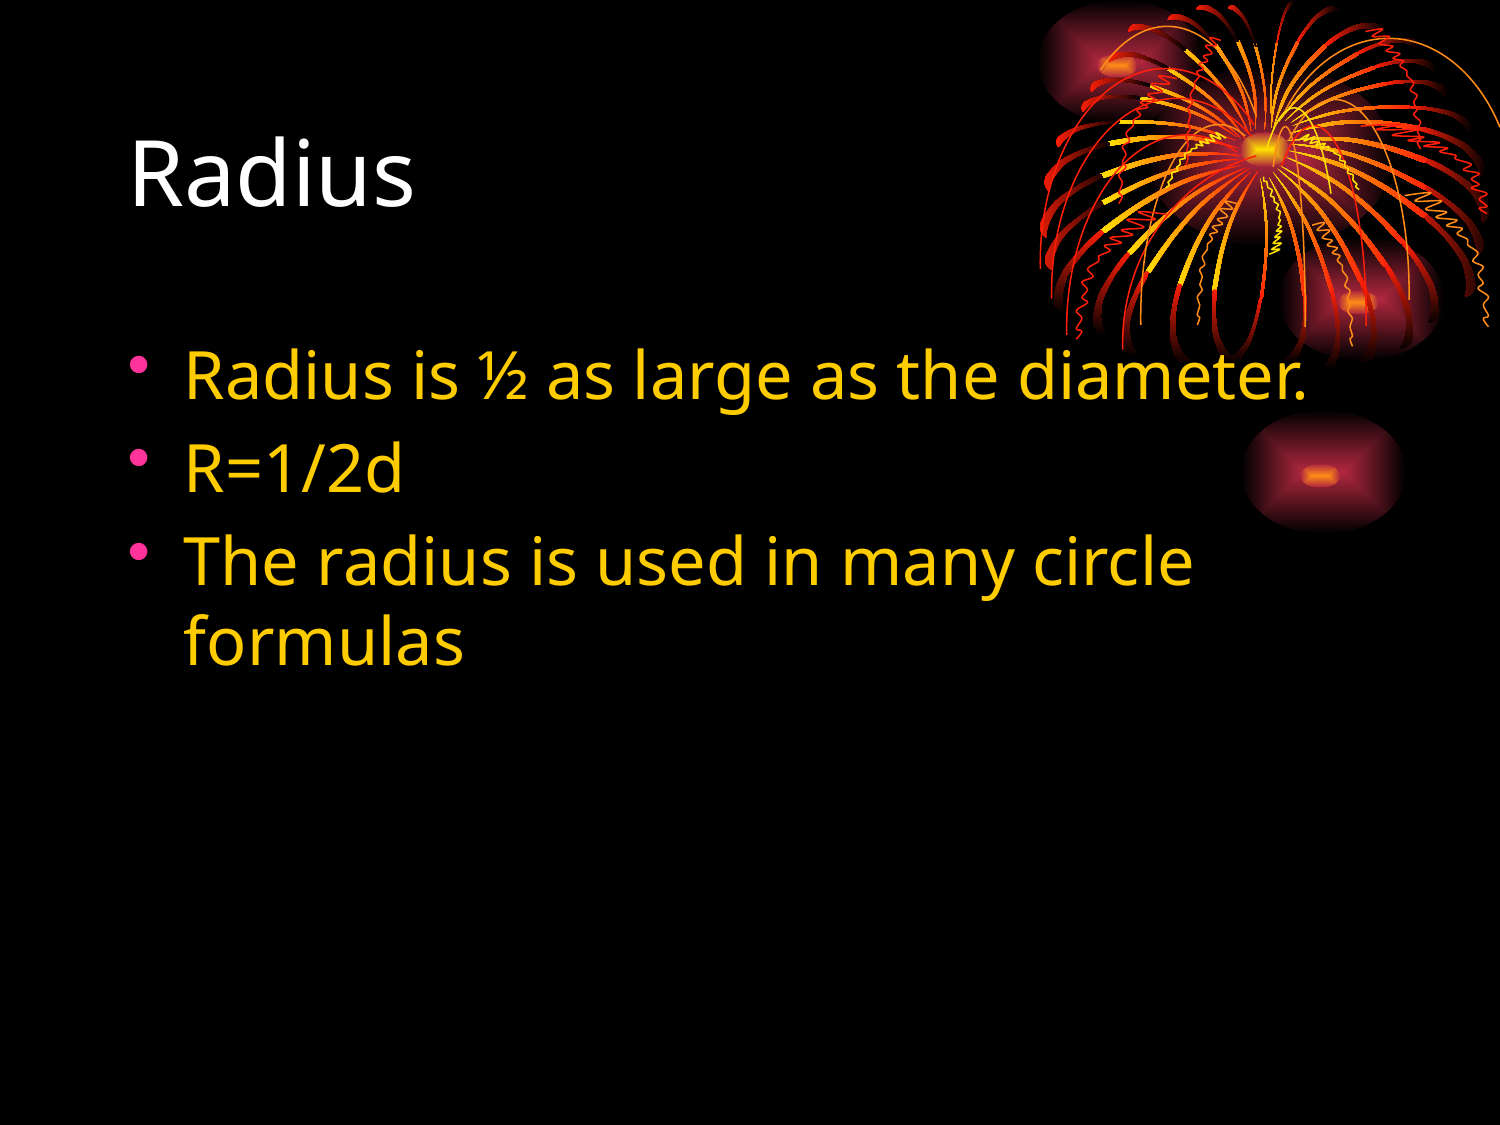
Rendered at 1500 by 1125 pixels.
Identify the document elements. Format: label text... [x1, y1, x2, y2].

list Radius is ½ as large as the diameter. R=1/2d The radius is used in many circle formulas [112, 324, 1388, 1001]
title Radius [112, 49, 1388, 290]
